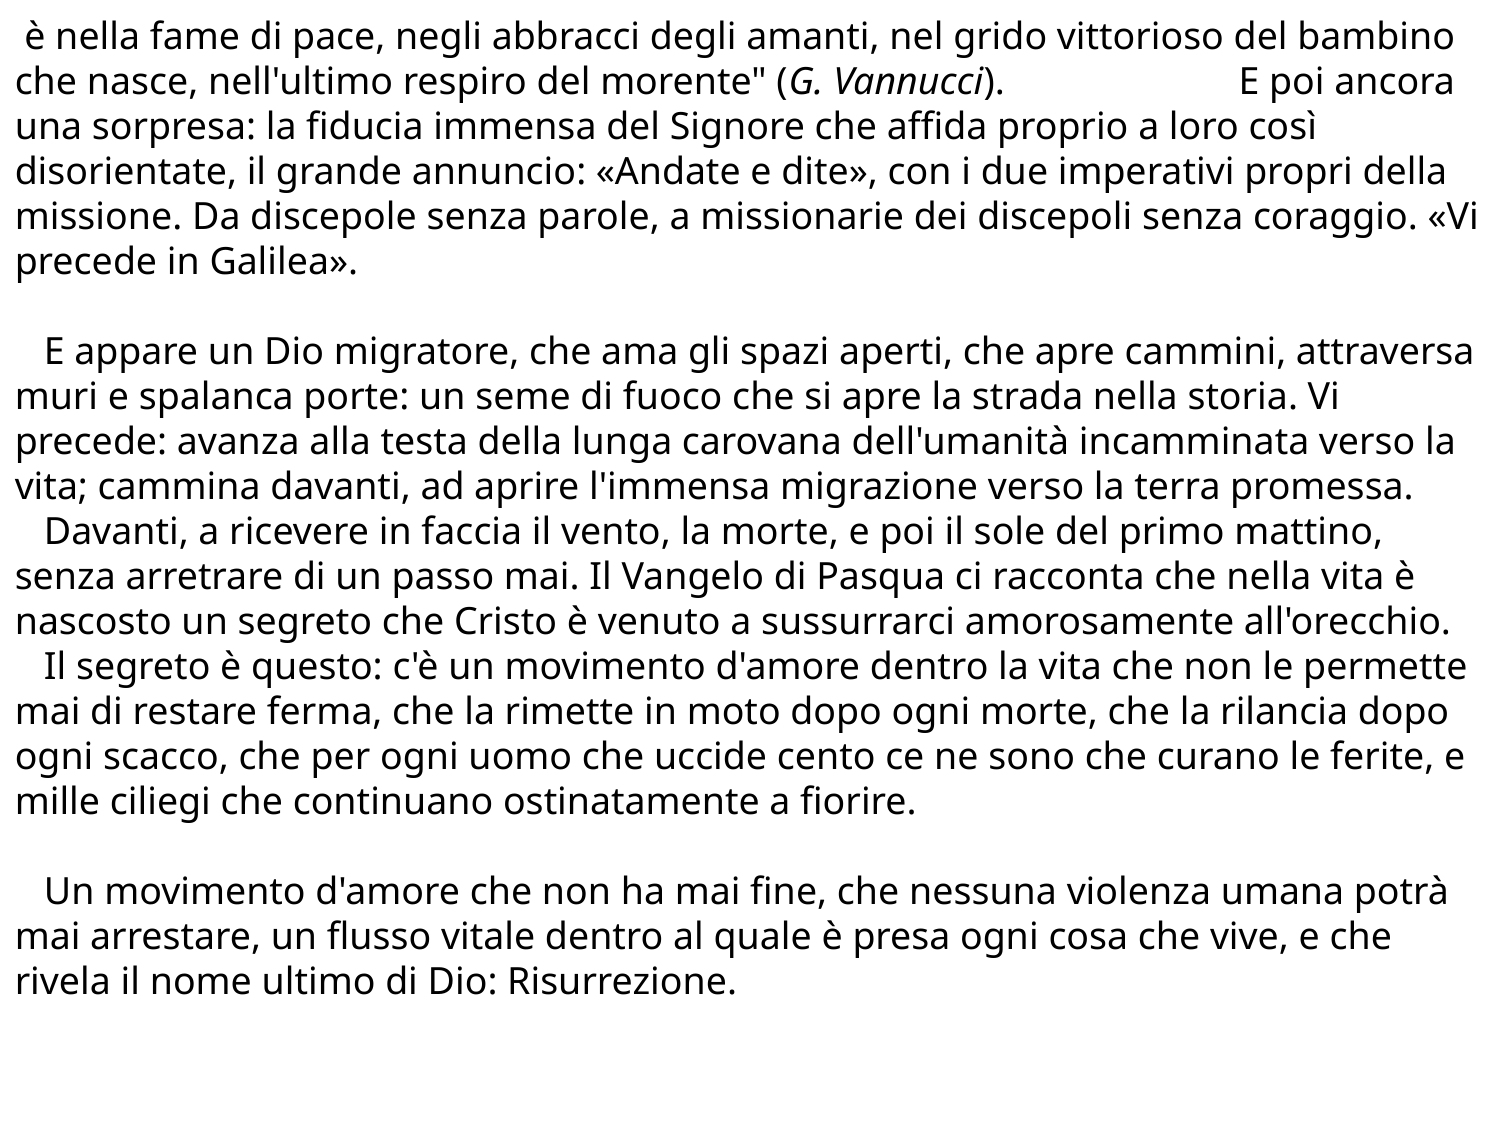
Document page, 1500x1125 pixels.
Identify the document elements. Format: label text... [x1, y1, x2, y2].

text_box è nella fame di pace, negli abbracci degli amanti, nel grido vittorioso del bambino che nasce, nell'ultimo respiro del morente" (G. Vannucci). E poi ancora una sorpresa: la fiducia immensa del Signore che affida proprio a loro così disorientate, il grande annuncio: «Andate e dite», con i due imperativi propri della missione. Da discepole senza parole, a missionarie dei discepoli senza coraggio. «Vi precede in Galilea». E appare un Dio migratore, che ama gli spazi aperti, che apre cammini, attraversa muri e spalanca porte: un seme di fuoco che si apre la strada nella storia. Vi precede: avanza alla testa della lunga carovana dell'umanità incamminata verso la vita; cammina davanti, ad aprire l'immensa migrazione verso la terra promessa. Davanti, a ricevere in faccia il vento, la morte, e poi il sole del primo mattino, senza arretrare di un passo mai. Il Vangelo di Pasqua ci racconta che nella vita è nascosto un segreto che Cristo è venuto a sussurrarci amorosamente all'orecchio. Il segreto è questo: c'è un movimento d'amore dentro la vita che non le permette mai di restare ferma, che la rimette in moto dopo ogni morte, che la rilancia dopo ogni scacco, che per ogni uomo che uccide cento ce ne sono che curano le ferite, e mille ciliegi che continuano ostinatamente a fiorire. Un movimento d'amore che non ha mai fine, che nessuna violenza umana potrà mai arrestare, un flusso vitale dentro al quale è presa ogni cosa che vive, e che rivela il nome ultimo di Dio: Risurrezione. [0, 4, 1500, 1070]
